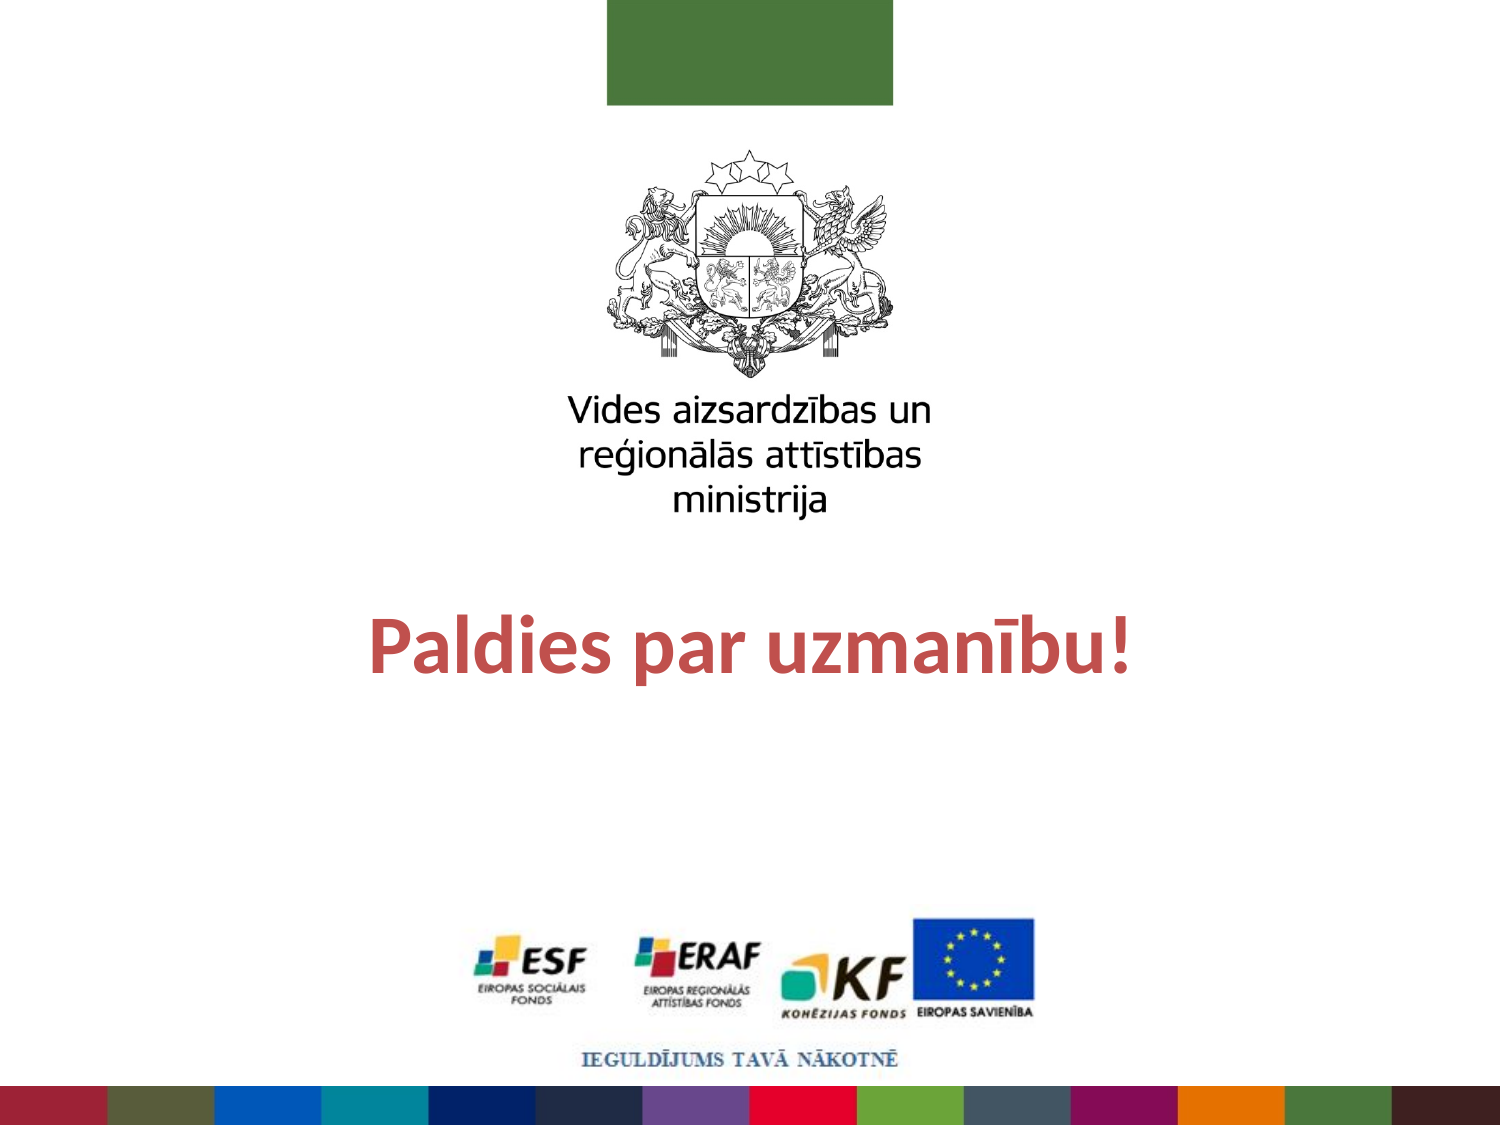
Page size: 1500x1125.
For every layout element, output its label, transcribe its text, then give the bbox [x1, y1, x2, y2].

text_box Paldies par uzmanību! [76, 382, 1427, 993]
picture [0, 1086, 320, 1125]
picture [440, 0, 1060, 382]
picture [434, 903, 1066, 1081]
picture [326, 1086, 1500, 1125]
